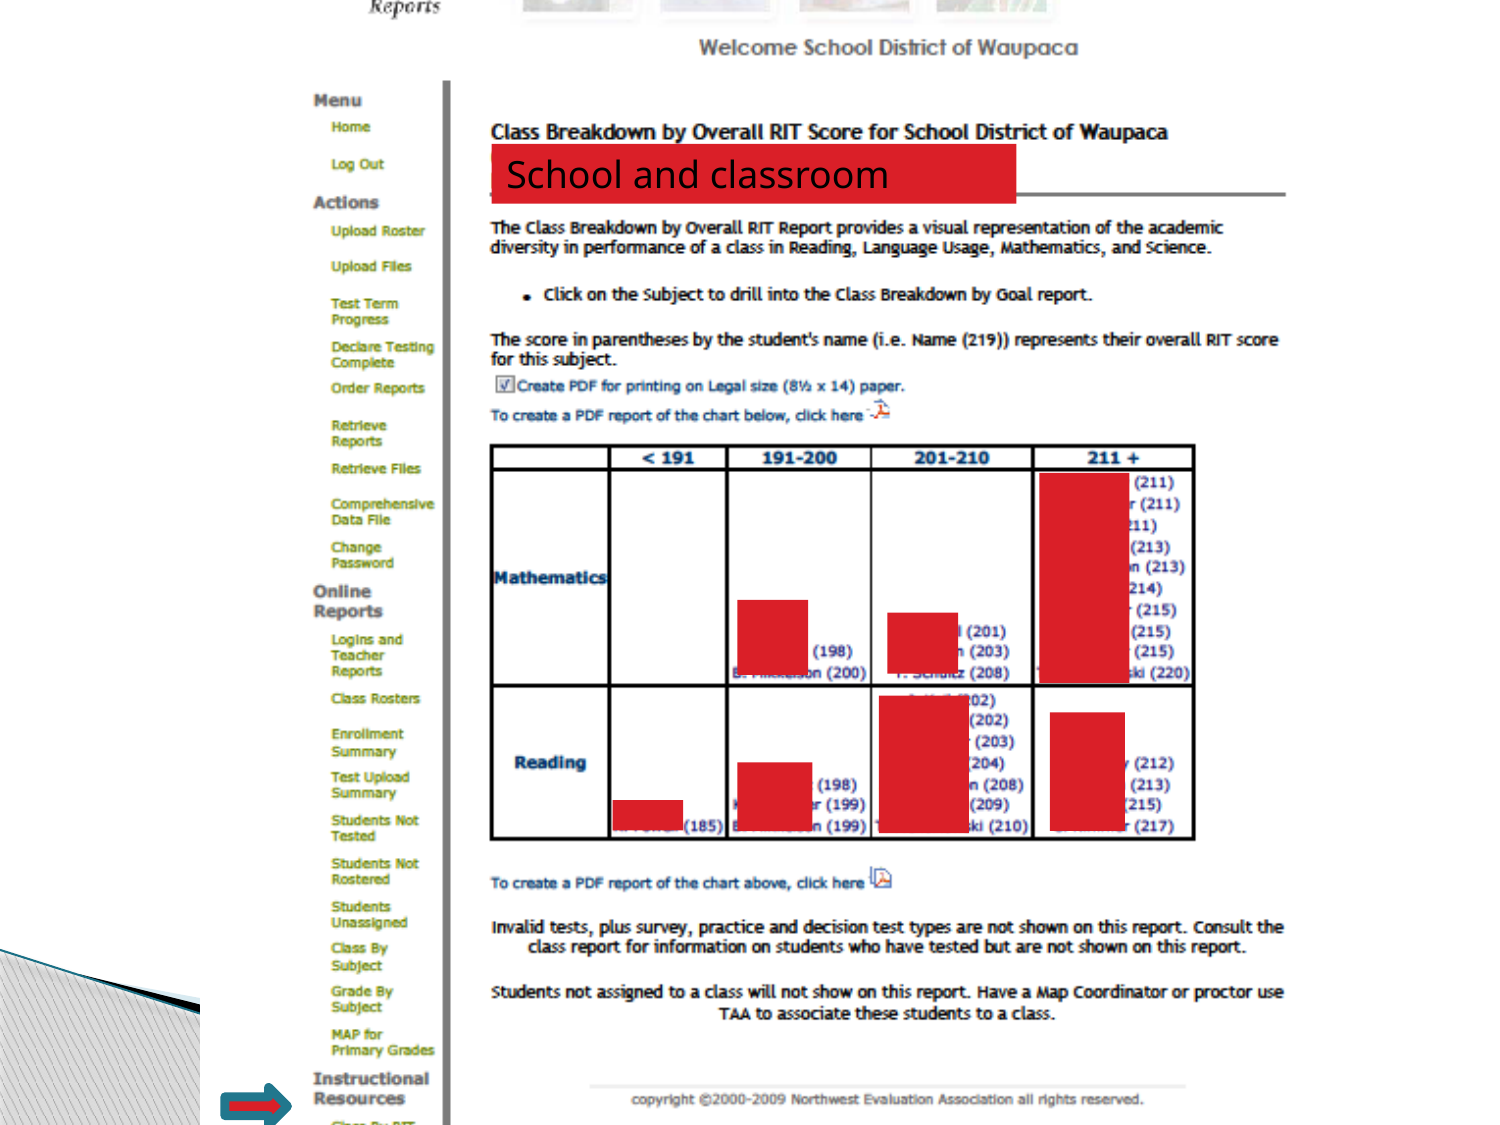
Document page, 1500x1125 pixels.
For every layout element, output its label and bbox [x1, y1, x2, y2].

text_box [199, 0, 1401, 1125]
